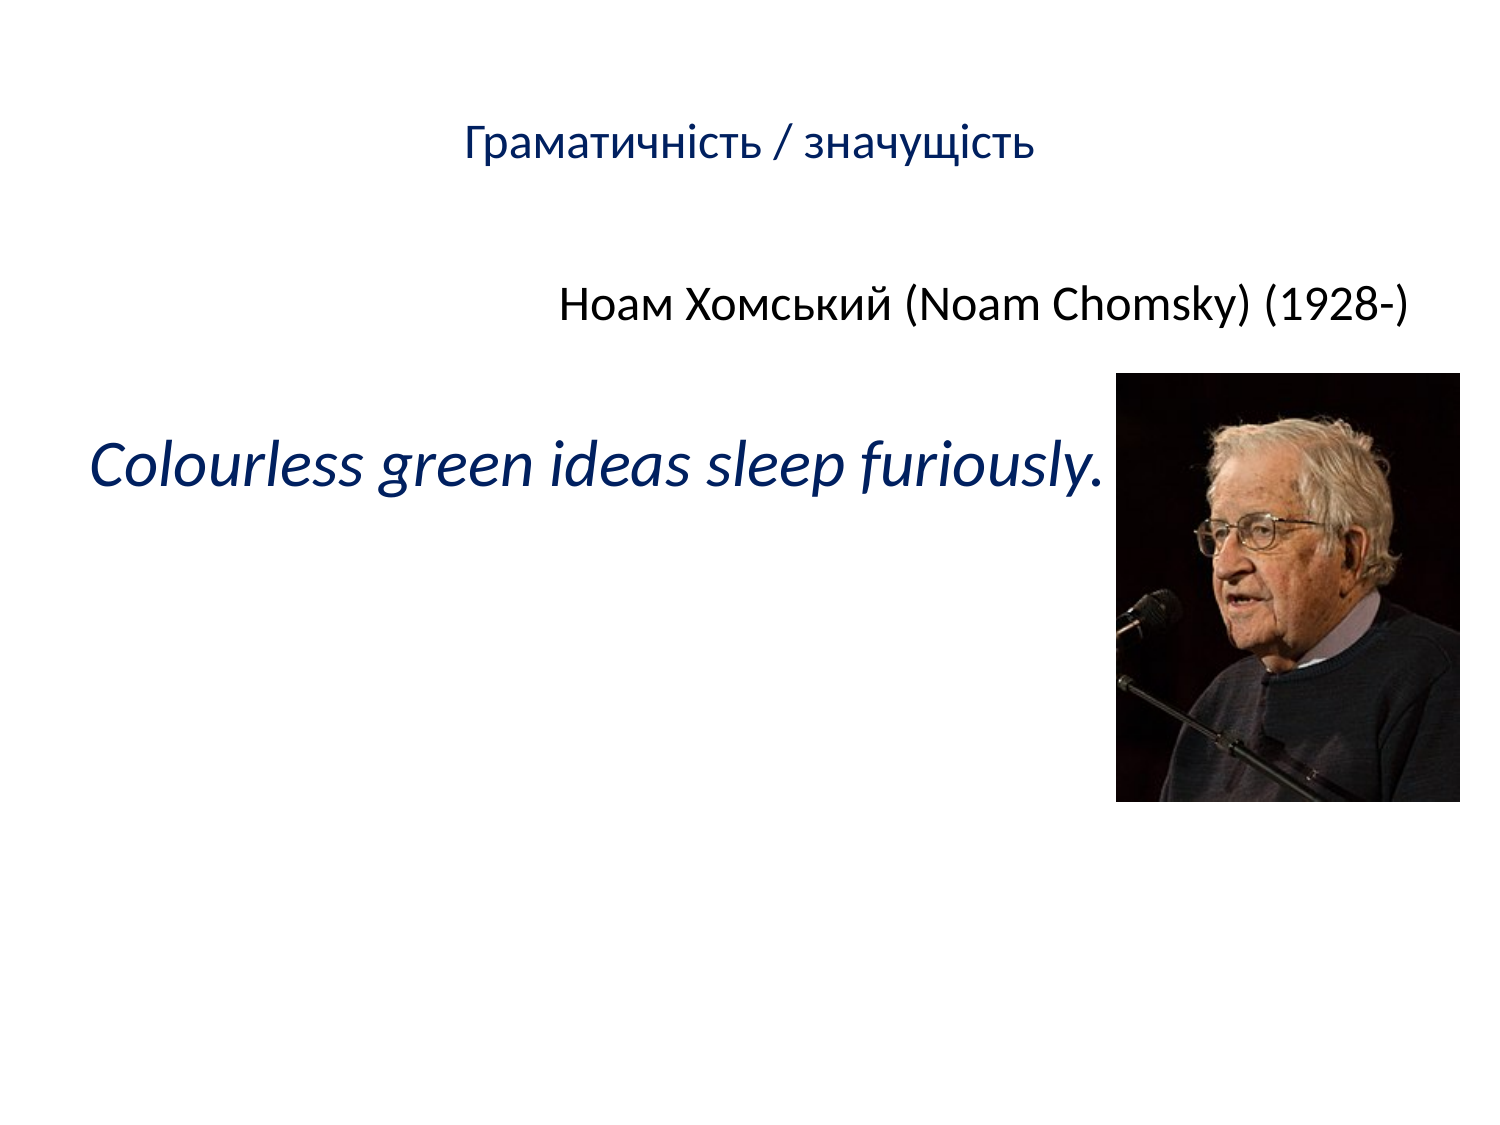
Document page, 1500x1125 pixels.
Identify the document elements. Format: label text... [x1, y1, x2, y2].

text_box Граматичність / значущість [75, 45, 1425, 233]
picture [1115, 373, 1461, 802]
text_box Ноам Хомський (Noam Chomsky) (1928-) Colourless green ideas sleep furiously. [75, 262, 1425, 1005]
